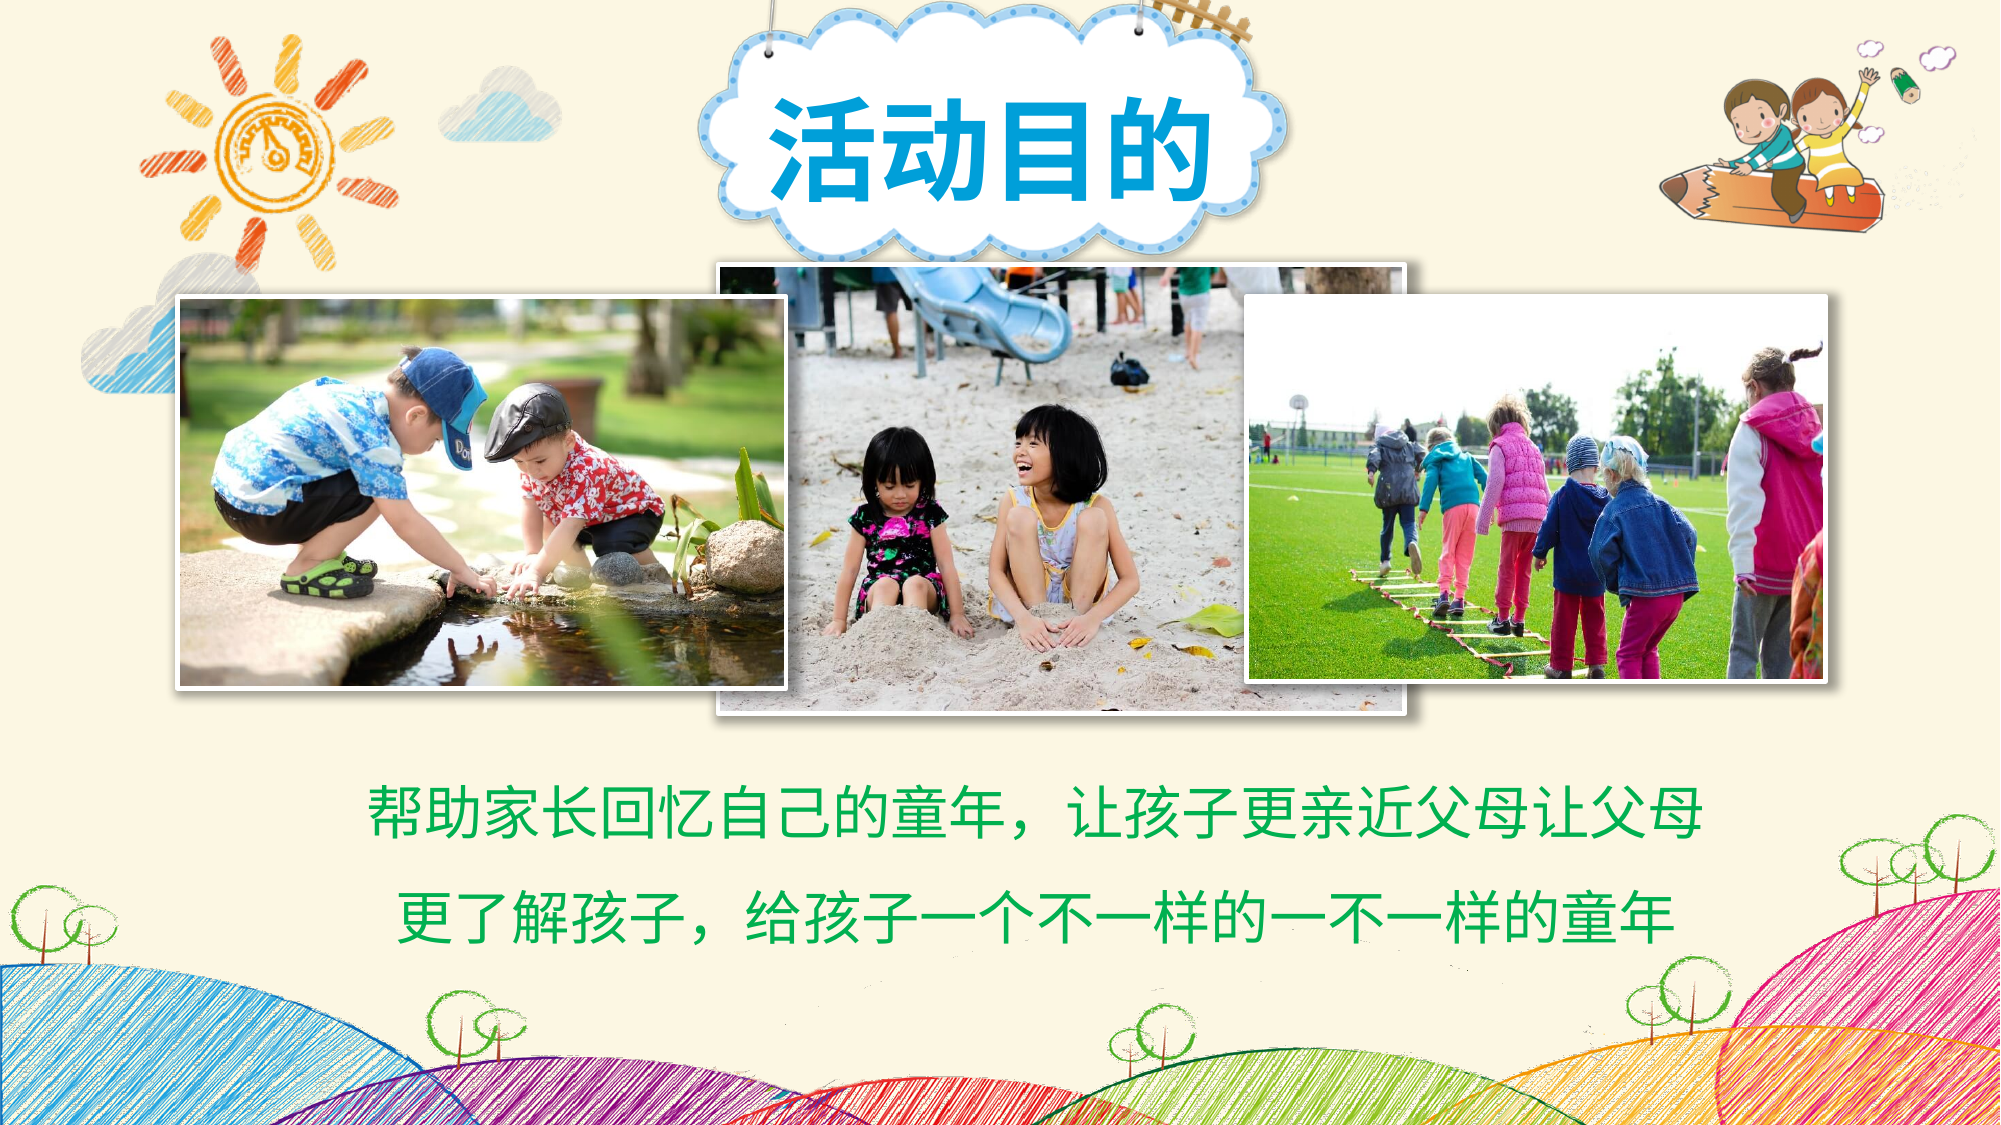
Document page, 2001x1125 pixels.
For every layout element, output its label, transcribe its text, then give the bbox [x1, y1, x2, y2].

picture [684, 0, 1308, 266]
picture [1602, 0, 2001, 294]
picture [179, 266, 1824, 712]
text_box 帮助家长回忆自己的童年，让孩子更亲近父母让父母 更了解孩子，给孩子一个不一样的一不一样的童年 [179, 733, 1893, 959]
text_box 活动目的 [751, 3, 1321, 225]
picture [81, 34, 563, 395]
picture [0, 813, 2000, 1125]
